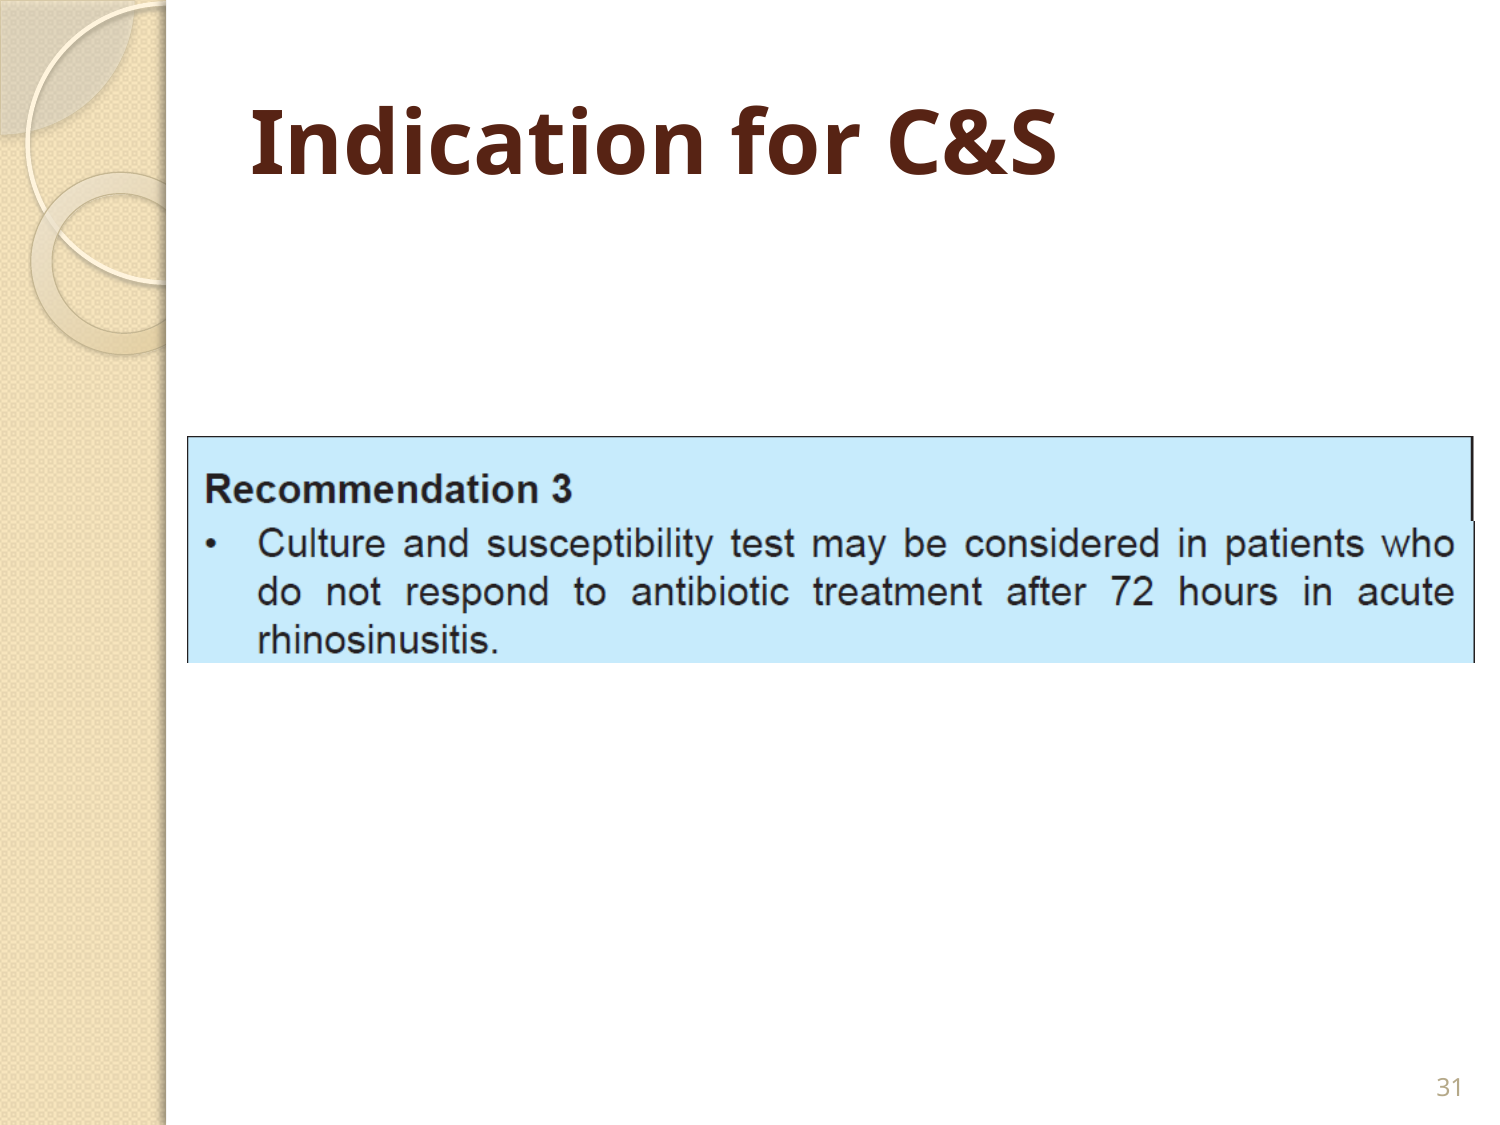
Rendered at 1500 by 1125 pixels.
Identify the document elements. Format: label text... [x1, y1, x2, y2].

slide_number 31 [1413, 1034, 1488, 1113]
title Indication for C&S [235, 45, 1466, 233]
picture [187, 435, 1476, 663]
